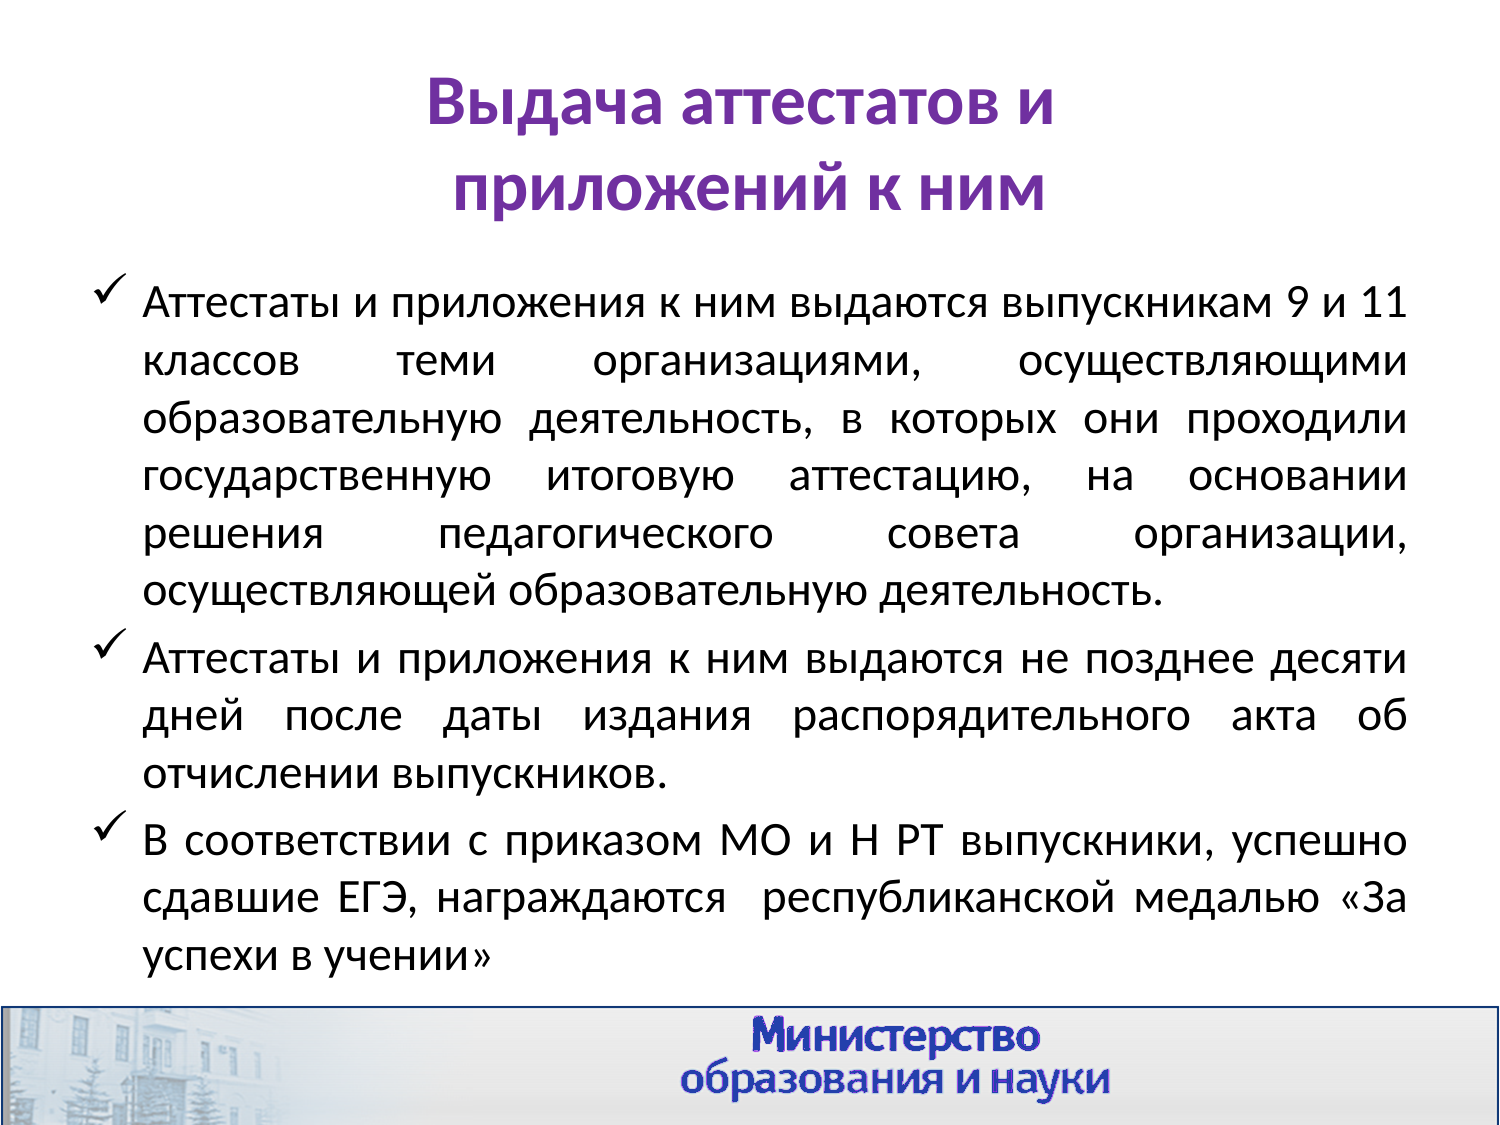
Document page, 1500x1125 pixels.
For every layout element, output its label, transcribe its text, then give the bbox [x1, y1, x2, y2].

picture [0, 1004, 1500, 1125]
list Аттестаты и приложения к ним выдаются выпускникам 9 и 11 классов теми организациями, осуществляющими образовательную деятельность, в которых они проходили государственную итоговую аттестацию, на основании решения педагогического совета организации, осуществляющей образовательную деятельность. Аттестаты и приложения к ним выдаются не позднее десяти дней после даты издания распорядительного акта об отчислении выпускников. В соответствии с приказом МО и Н РТ выпускники, успешно сдавшие ЕГЭ, награждаются республиканской медалью «За успехи в учении» [75, 262, 1425, 1003]
title Выдача аттестатов и приложений к ним [75, 45, 1425, 233]
